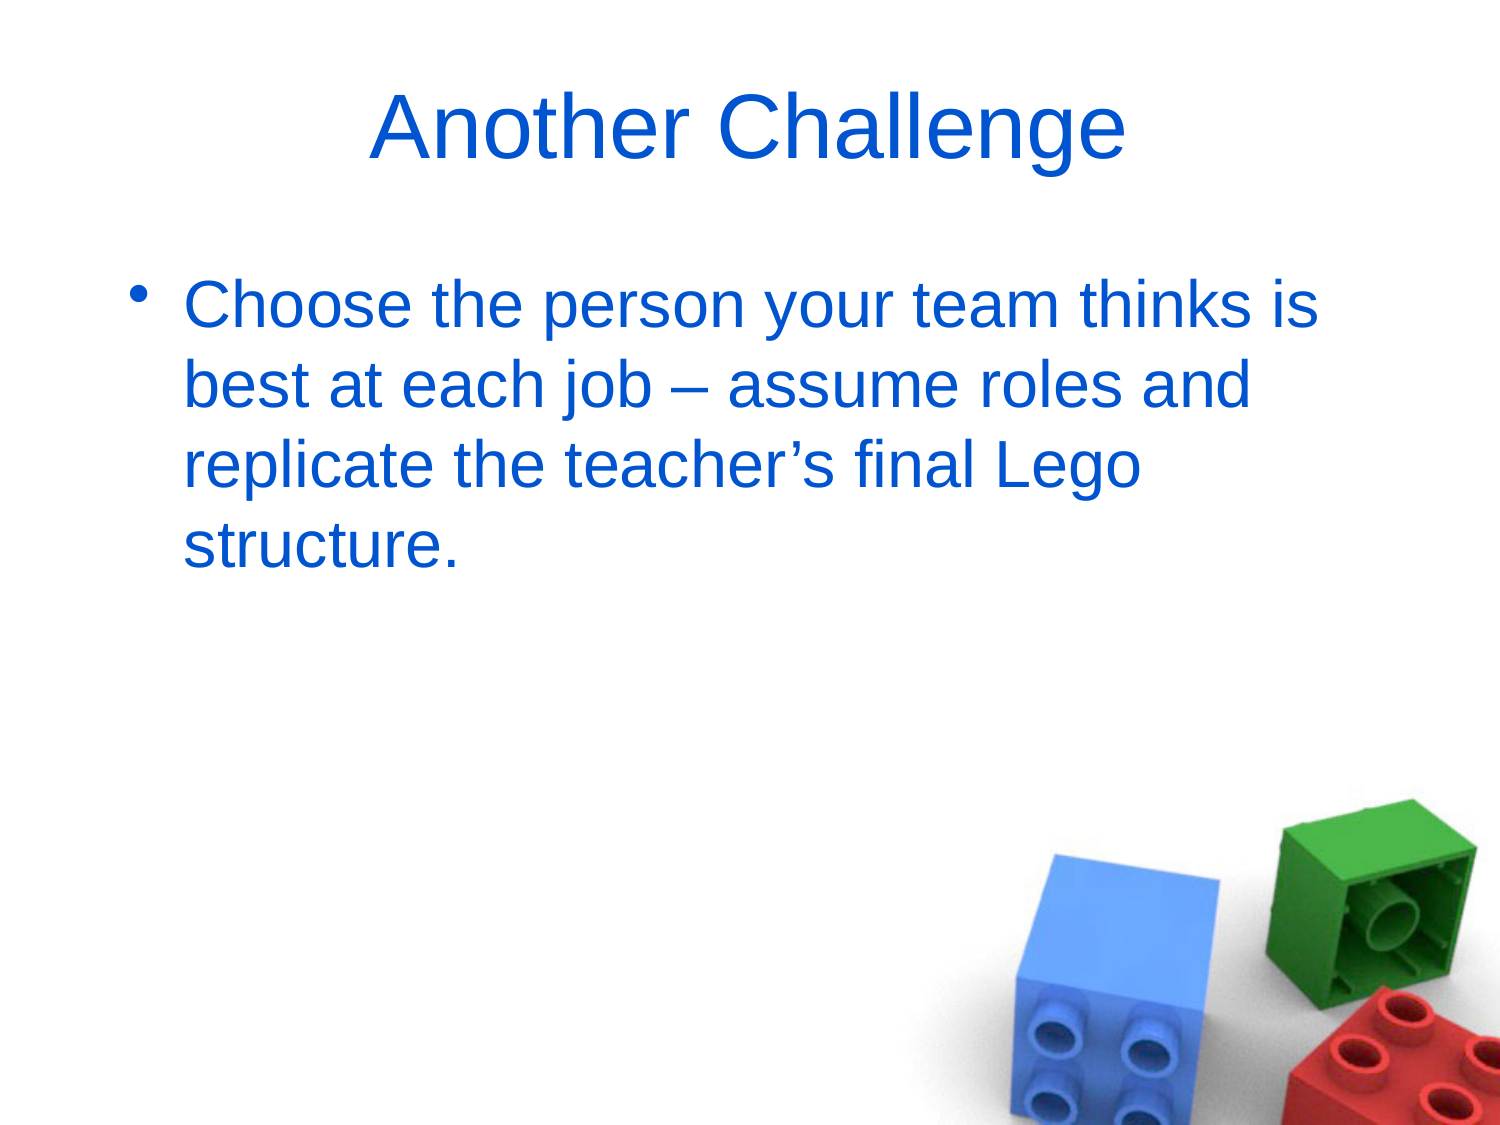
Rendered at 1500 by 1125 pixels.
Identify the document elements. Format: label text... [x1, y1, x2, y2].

list Choose the person your team thinks is best at each job – assume roles and replicate the teacher’s final Lego structure. [112, 253, 1388, 994]
title Another Challenge [112, 28, 1388, 217]
picture [249, 187, 1500, 1125]
